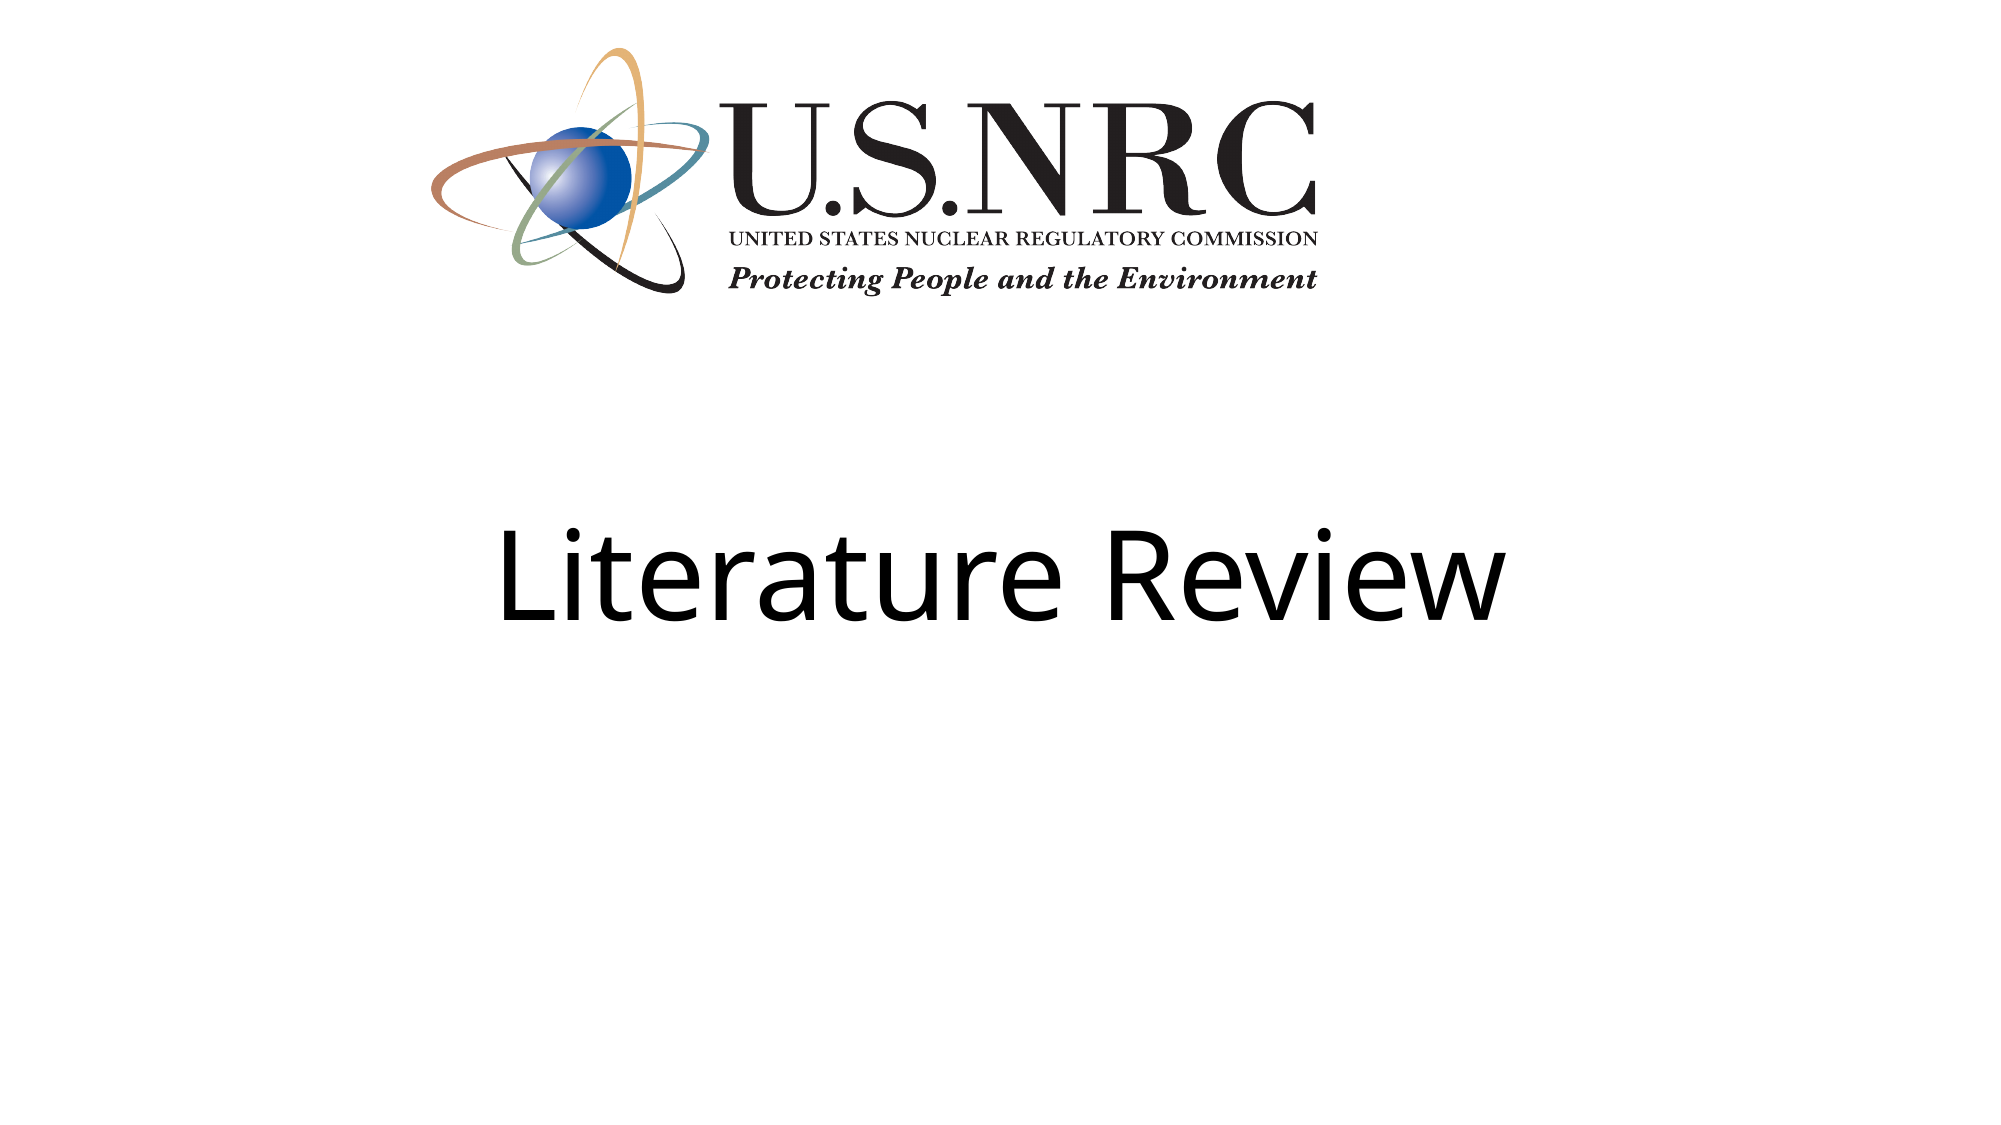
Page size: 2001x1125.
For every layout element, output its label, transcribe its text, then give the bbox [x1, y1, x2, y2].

picture [424, 38, 1325, 305]
title Literature Review [249, 410, 1750, 715]
